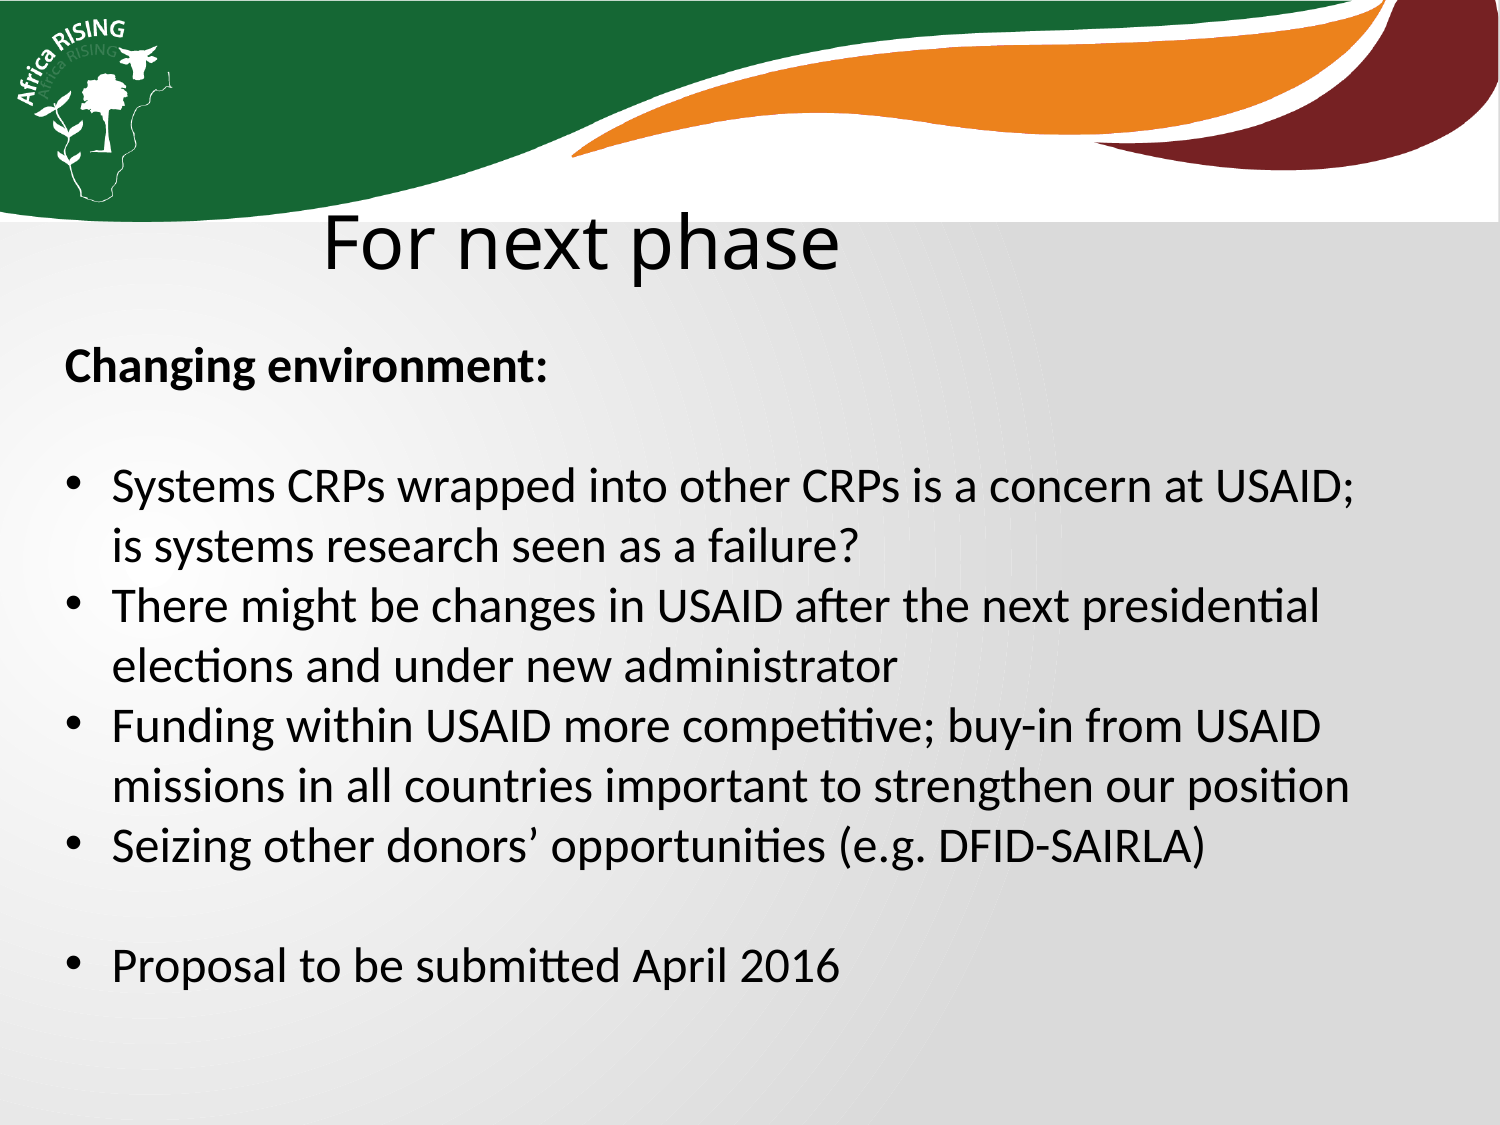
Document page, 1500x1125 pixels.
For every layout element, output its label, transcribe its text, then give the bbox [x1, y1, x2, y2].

picture [0, 0, 1499, 222]
list For next phase [287, 187, 1383, 300]
text_box Changing environment: Systems CRPs wrapped into other CRPs is a concern at USAID; is systems research seen as a failure? There might be changes in USAID after the next presidential elections and under new administrator Funding within USAID more competitive; buy-in from USAID missions in all countries important to strengthen our position Seizing other donors’ opportunities (e.g. DFID-SAIRLA) Proposal to be submitted April 2016 [50, 324, 1375, 1125]
